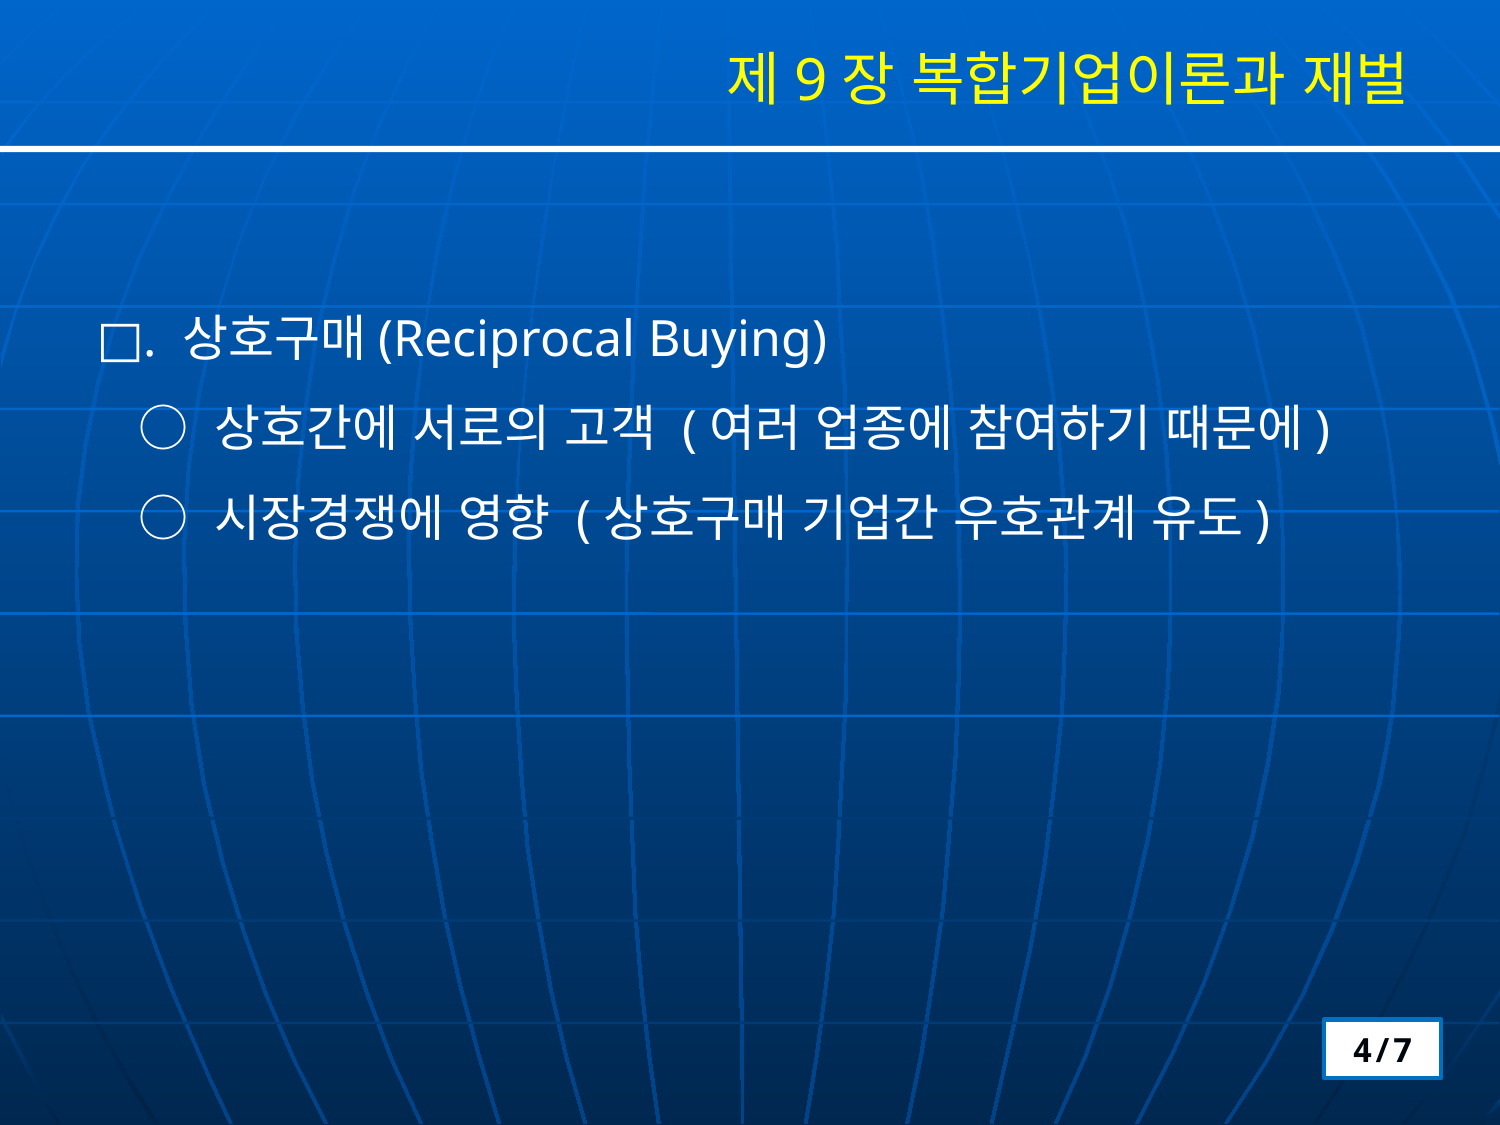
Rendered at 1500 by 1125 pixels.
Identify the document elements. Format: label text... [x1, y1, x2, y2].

text_box □. 상호구매(Reciprocal Buying) ○ 상호간에 서로의 고객 (여러 업종에 참여하기 때문에) ○ 시장경쟁에 영향 (상호구매 기업간 우호관계 유도) [81, 269, 1430, 645]
text_box 4/7 [1322, 1017, 1443, 1080]
text_box 제9장 복합기업이론과 재벌 [711, 35, 1424, 120]
